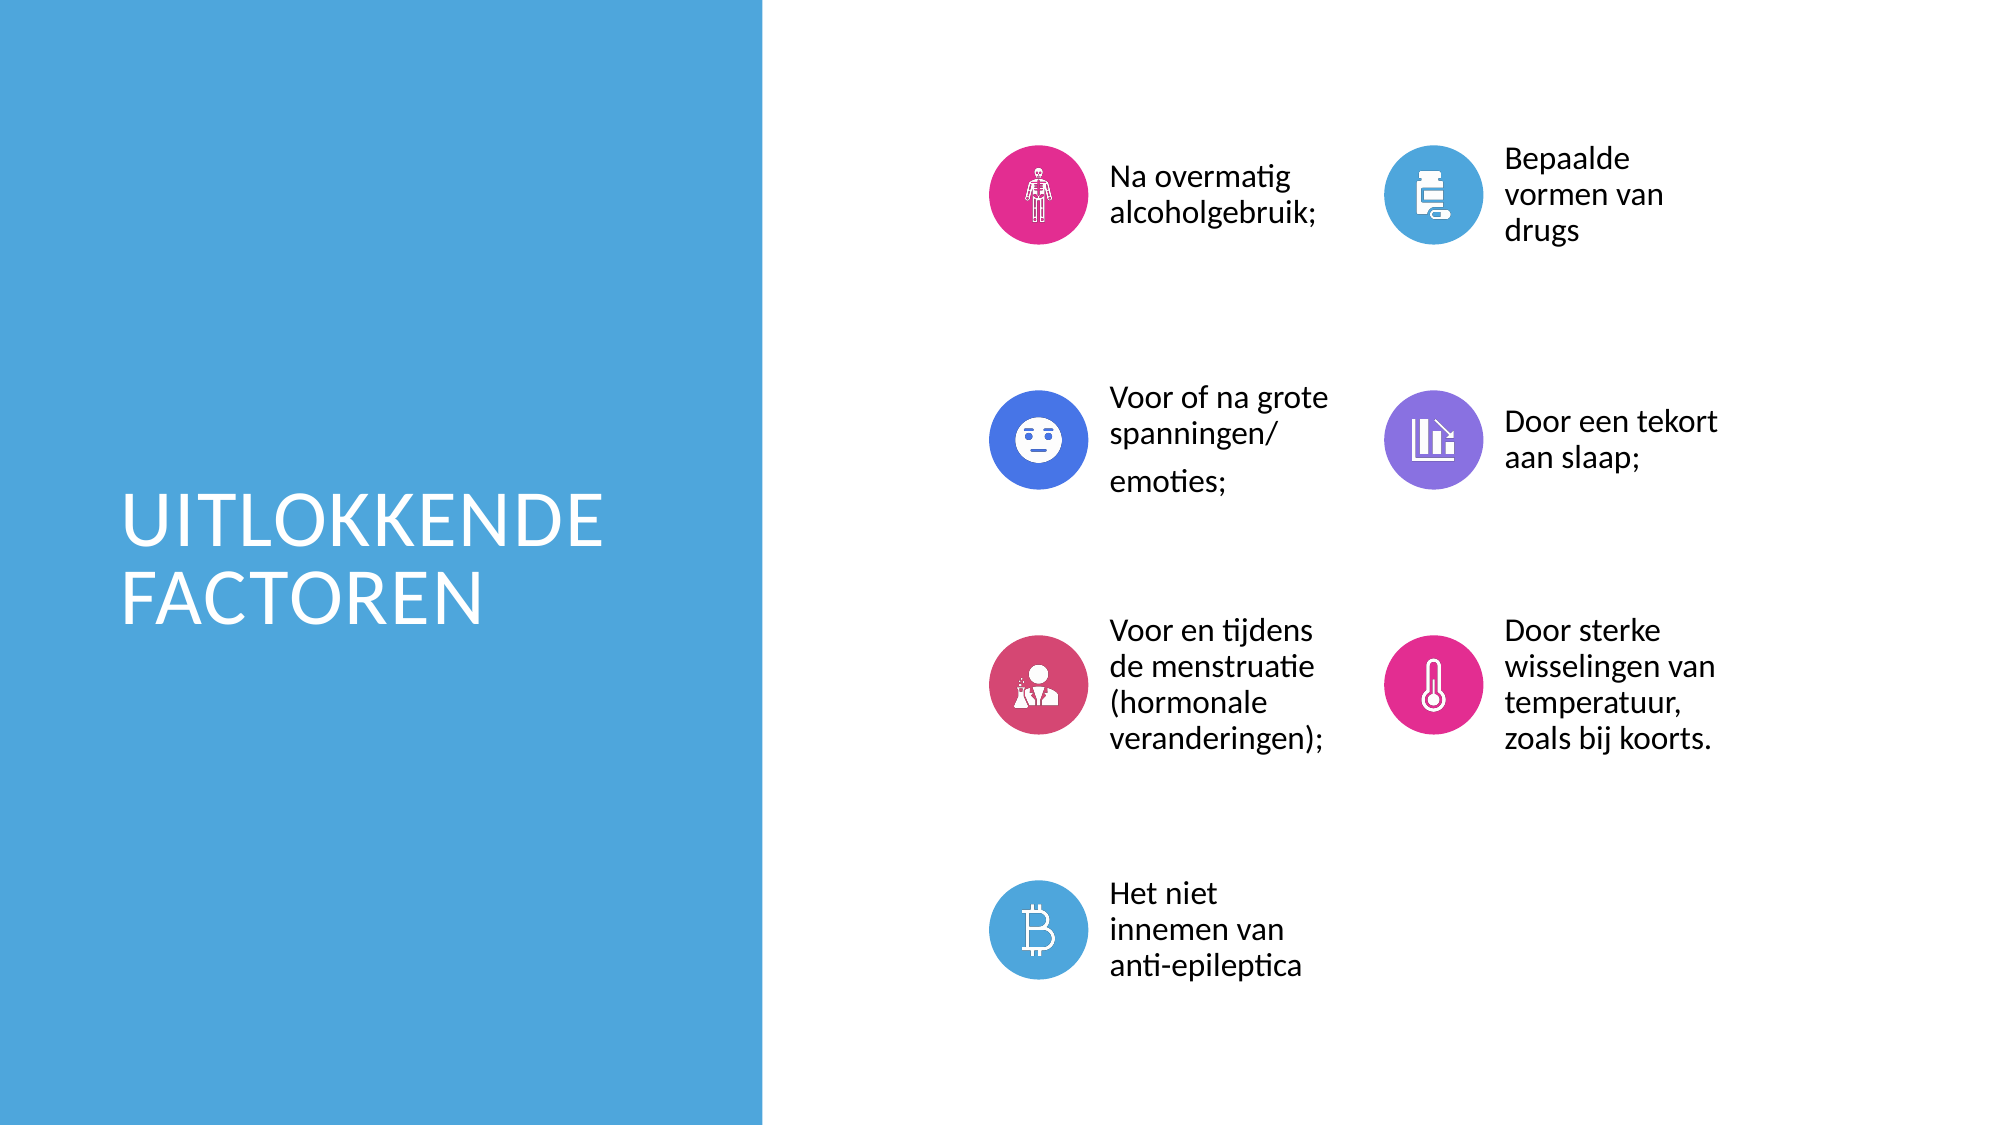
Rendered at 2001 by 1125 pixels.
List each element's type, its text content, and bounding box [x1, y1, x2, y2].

title Uitlokkende factoren [105, 105, 666, 1020]
text_box [0, 0, 764, 1125]
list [851, 133, 1877, 992]
